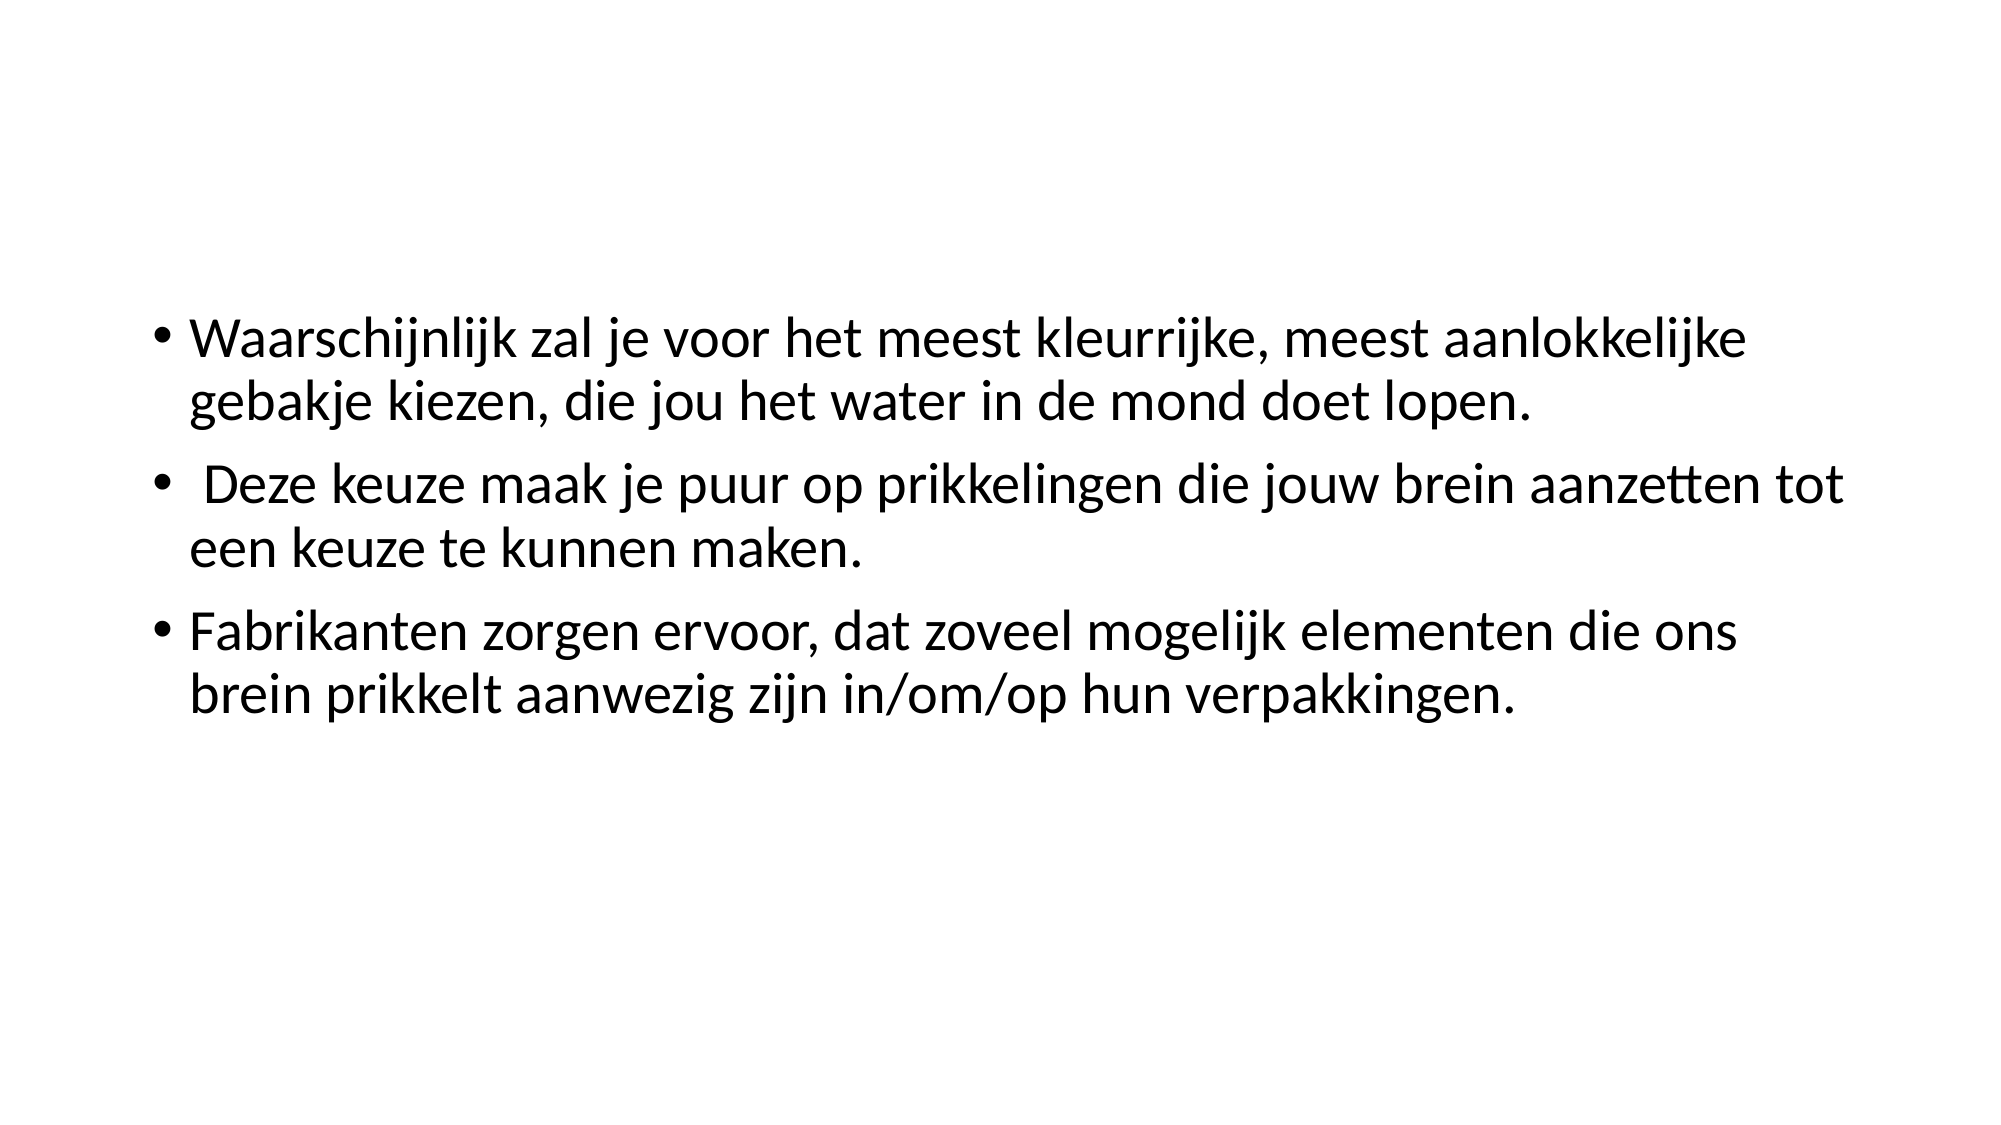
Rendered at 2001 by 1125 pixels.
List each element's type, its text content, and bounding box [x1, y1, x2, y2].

list Waarschijnlijk zal je voor het meest kleurrijke, meest aanlokkelijke gebakje kiezen, die jou het water in de mond doet lopen. Deze keuze maak je puur op prikkelingen die jouw brein aanzetten tot een keuze te kunnen maken. Fabrikanten zorgen ervoor, dat zoveel mogelijk elementen die ons brein prikkelt aanwezig zijn in/om/op hun verpakkingen. [137, 299, 1863, 1014]
